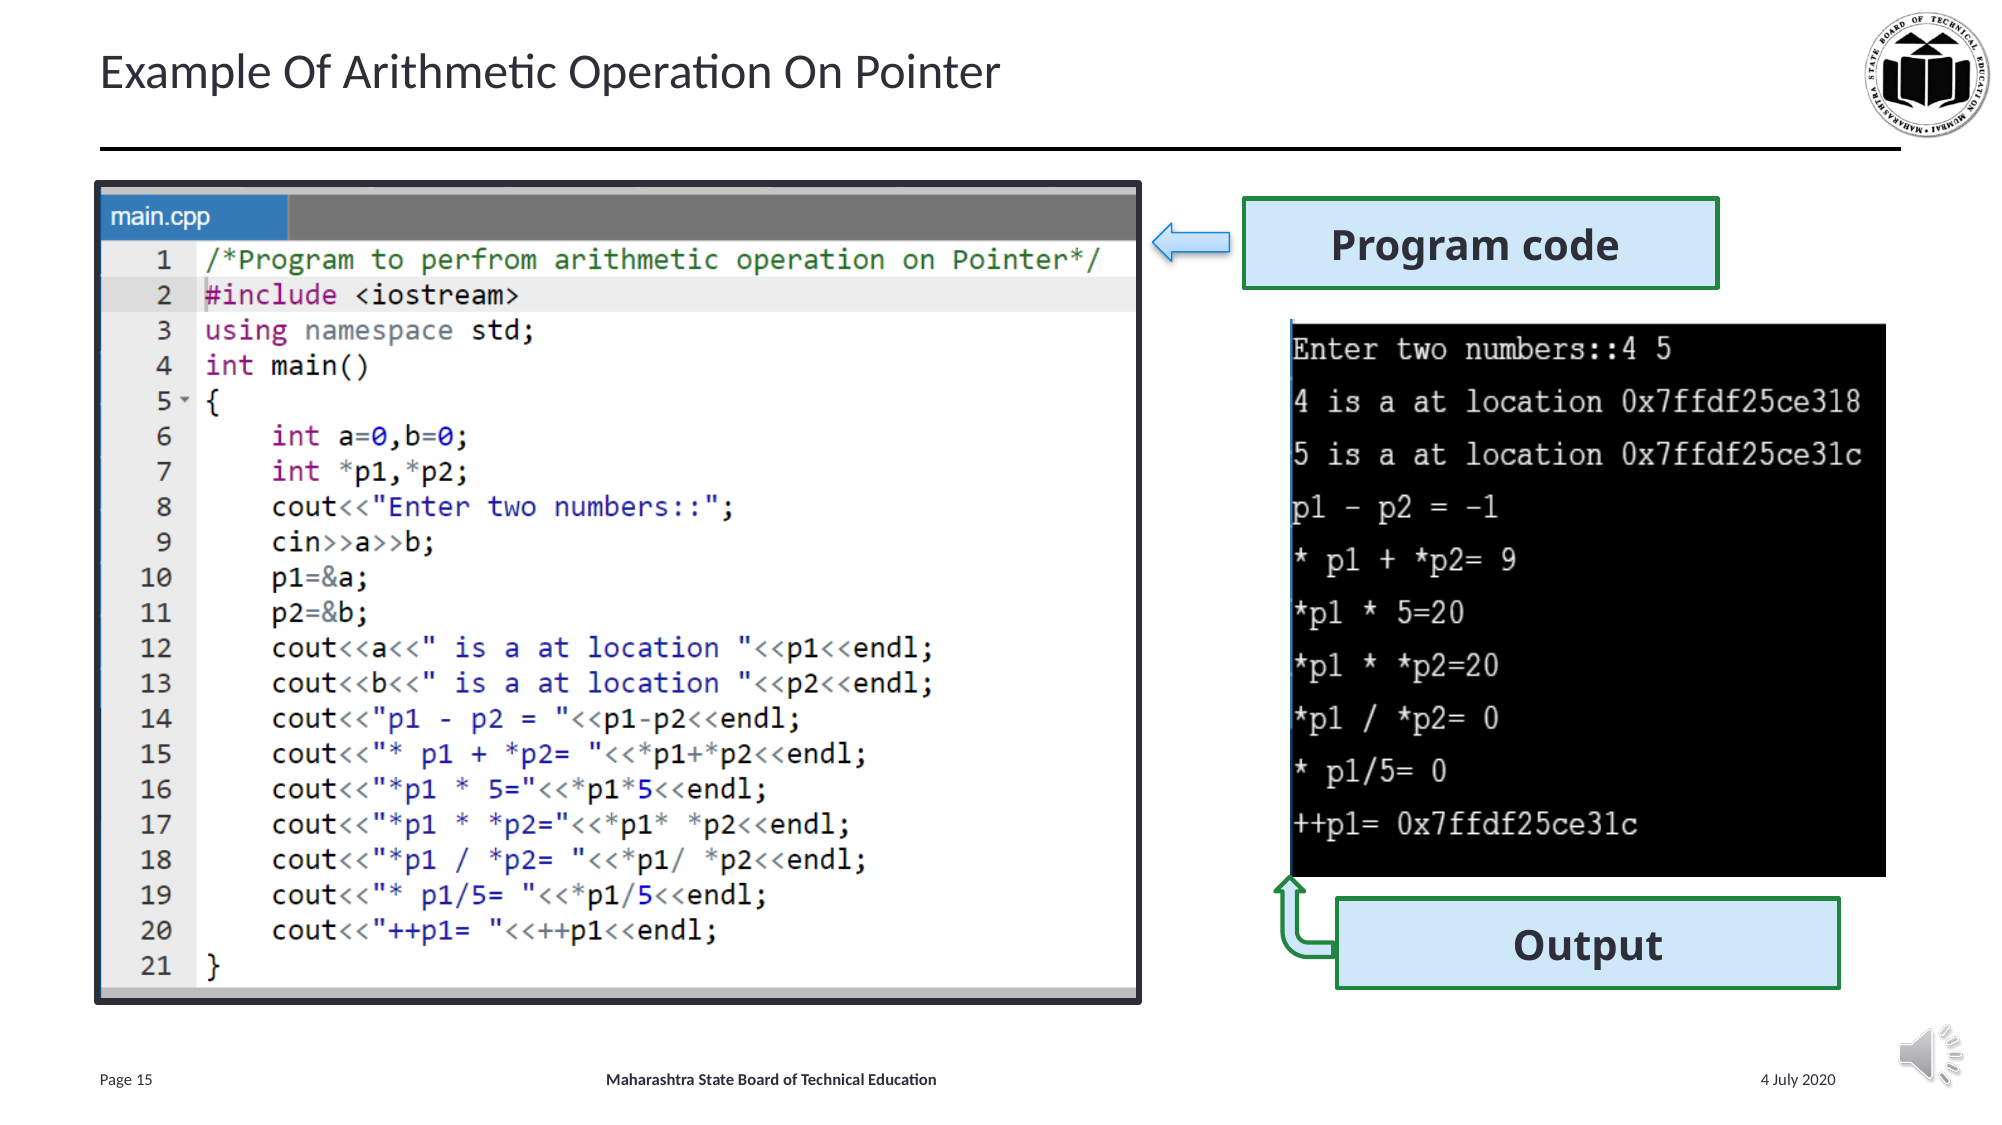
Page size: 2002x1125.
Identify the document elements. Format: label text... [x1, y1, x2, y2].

picture [1290, 319, 1886, 877]
text_box [1152, 223, 1230, 262]
text_box Program code [1244, 198, 1718, 289]
picture [99, 186, 1136, 999]
text_box [1275, 880, 1334, 958]
title Example Of Arithmetic Operation On Pointer [100, 48, 1901, 146]
picture [1852, 0, 2001, 149]
text_box Output [1336, 898, 1840, 989]
picture [1898, 1022, 1966, 1090]
